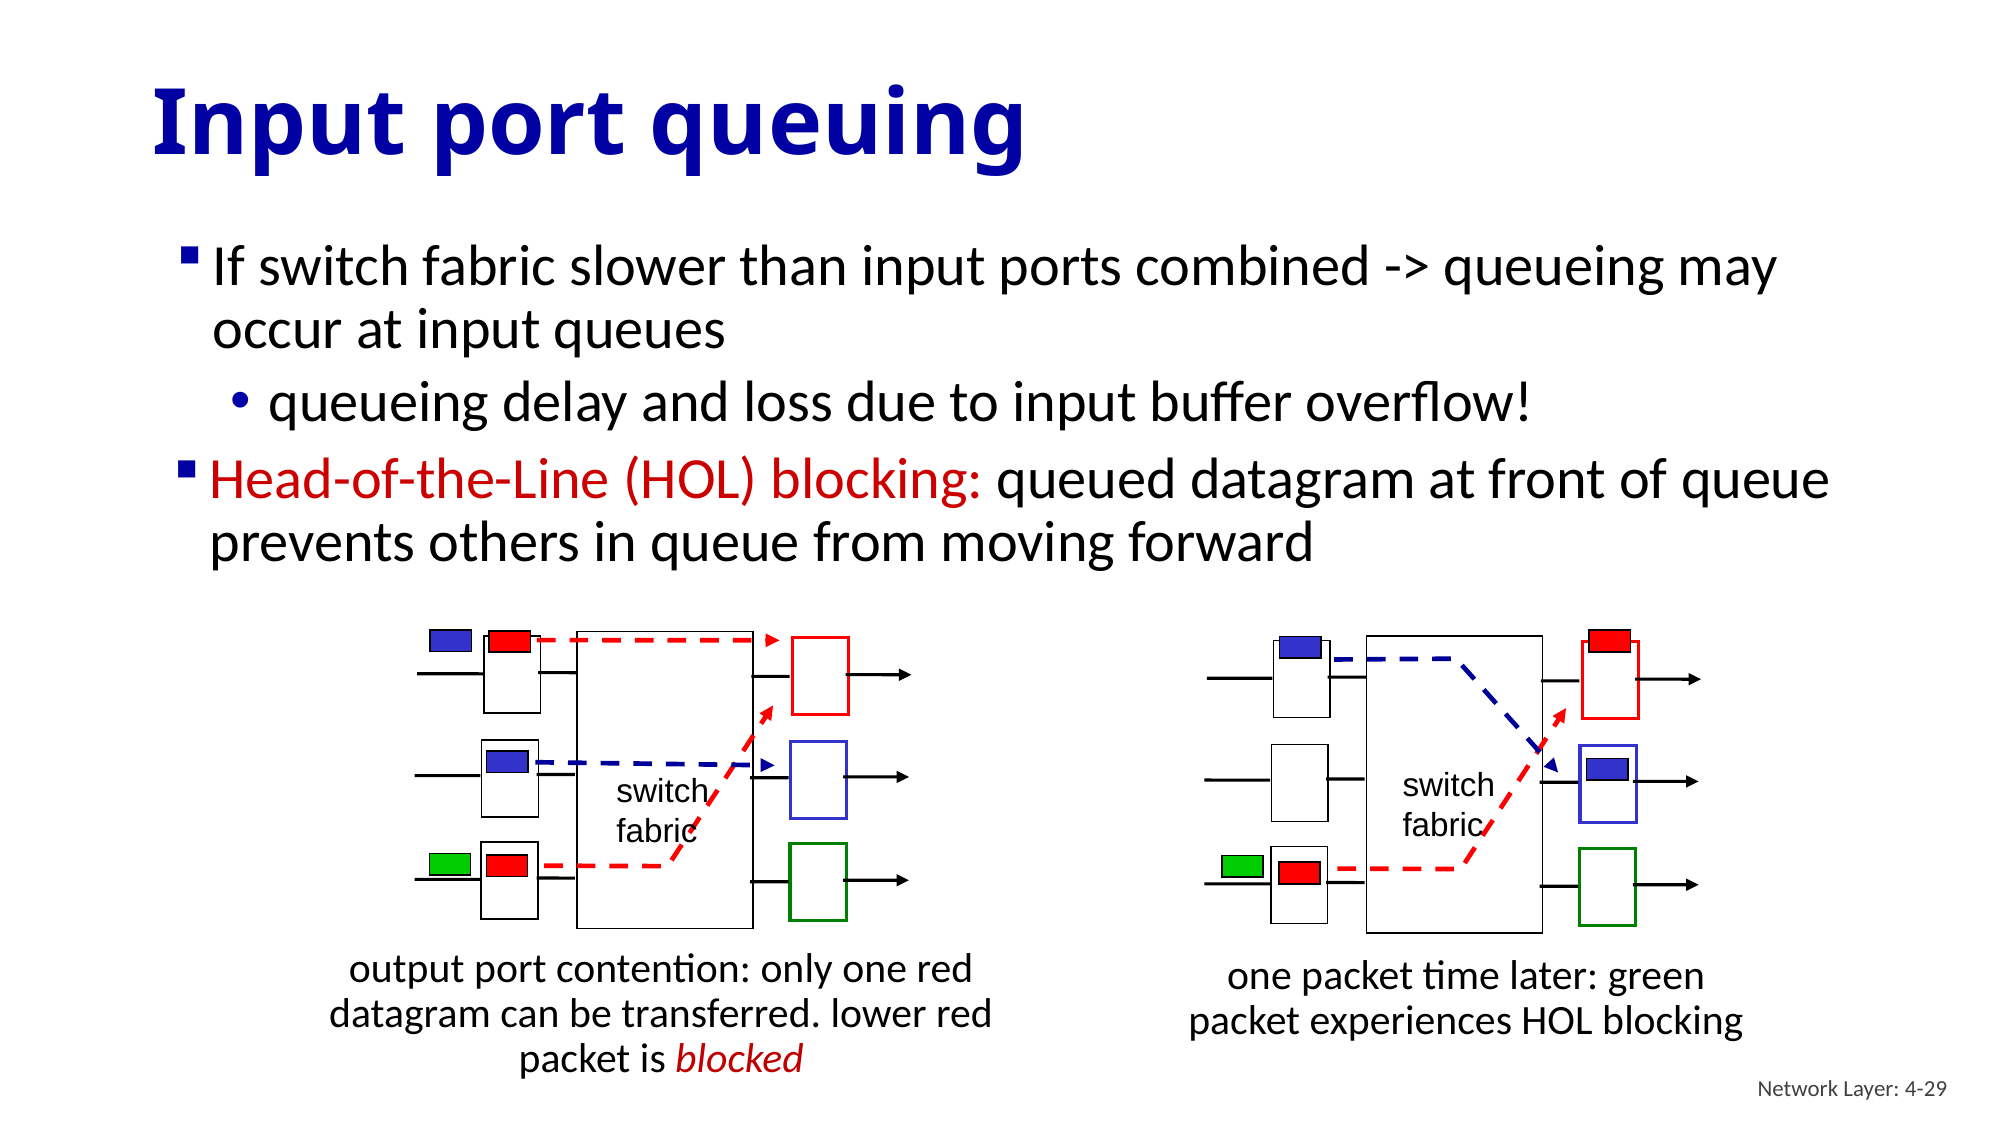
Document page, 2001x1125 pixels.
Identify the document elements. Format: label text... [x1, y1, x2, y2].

text_box Head-of-the-Line (HOL) blocking: queued datagram at front of queue prevents others in queue from moving forward [136, 441, 1862, 603]
slide_number Network Layer: 4-29 [1512, 1056, 1963, 1117]
title Input port queuing [137, 51, 1863, 198]
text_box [414, 630, 912, 929]
list If switch fabric slower than input ports combined -> queueing may occur at input queues queueing delay and loss due to input buffer overflow! [139, 227, 1865, 450]
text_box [1171, 630, 1761, 1052]
text_box output port contention: only one red datagram can be transferred. lower red packet is blocked [295, 939, 1027, 1090]
